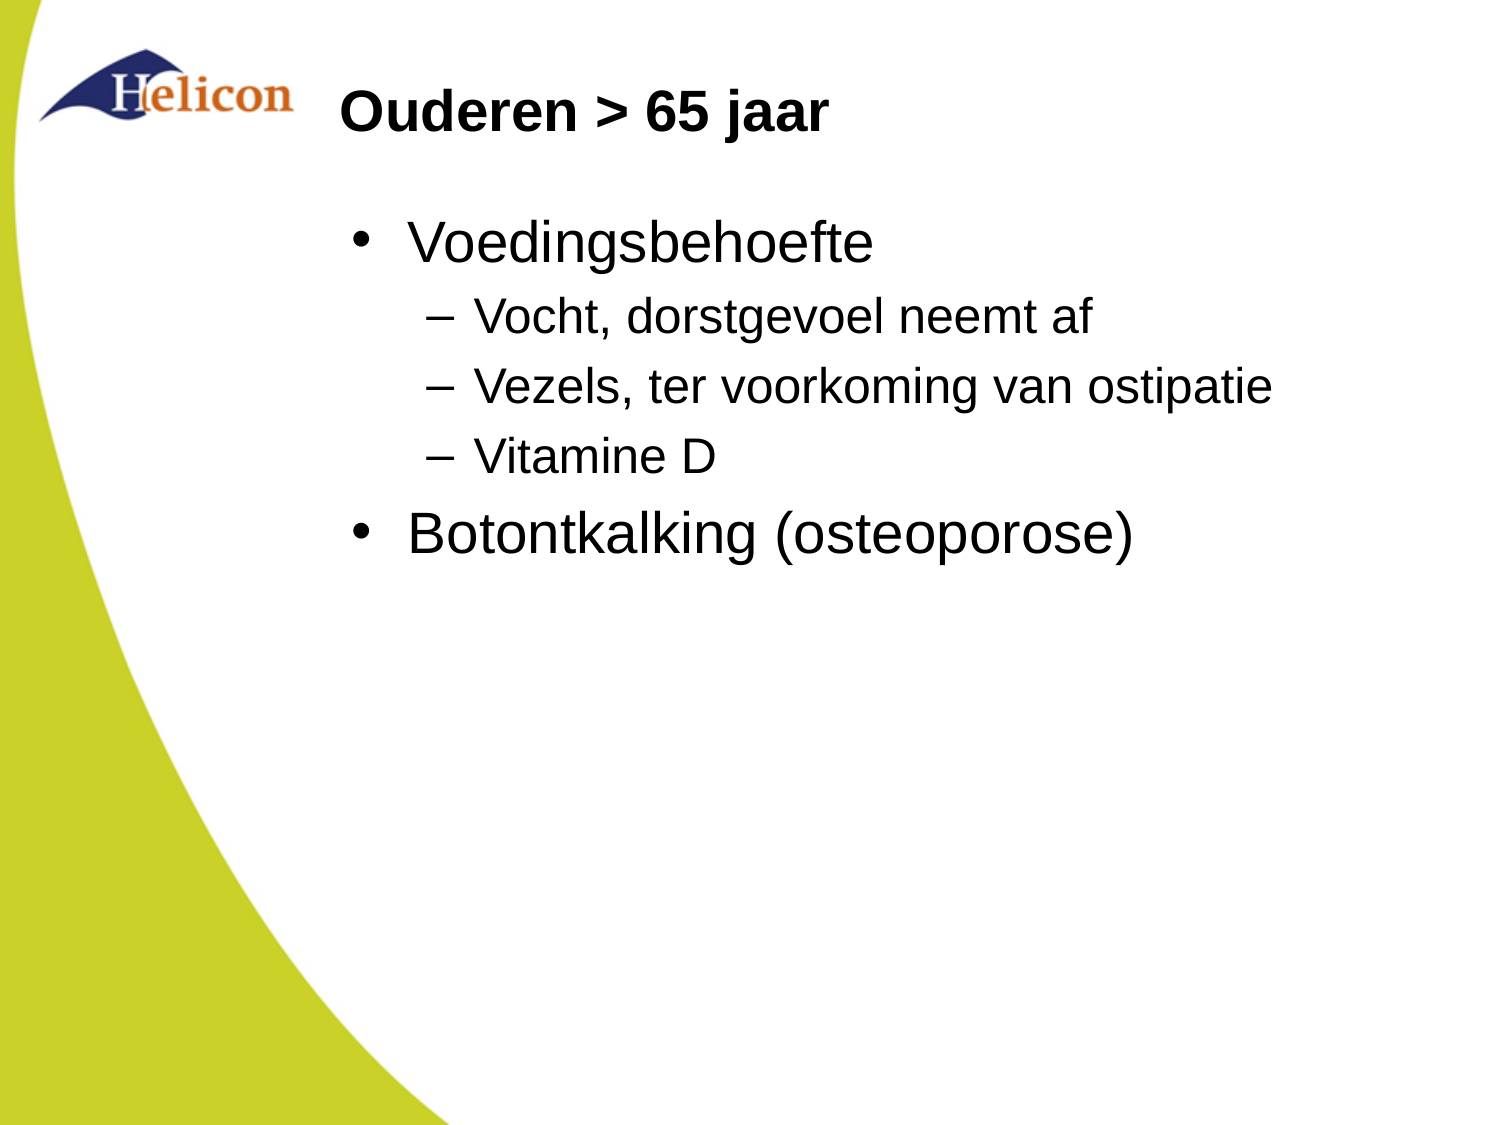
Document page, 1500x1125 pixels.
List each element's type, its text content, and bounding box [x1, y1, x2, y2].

list Voedingsbehoefte Vocht, dorstgevoel neemt af Vezels, ter voorkoming van ostipatie Vitamine D Botontkalking (osteoporose) [336, 196, 1425, 1005]
title Ouderen > 65 jaar [324, 54, 1415, 161]
picture [0, 0, 1500, 1125]
